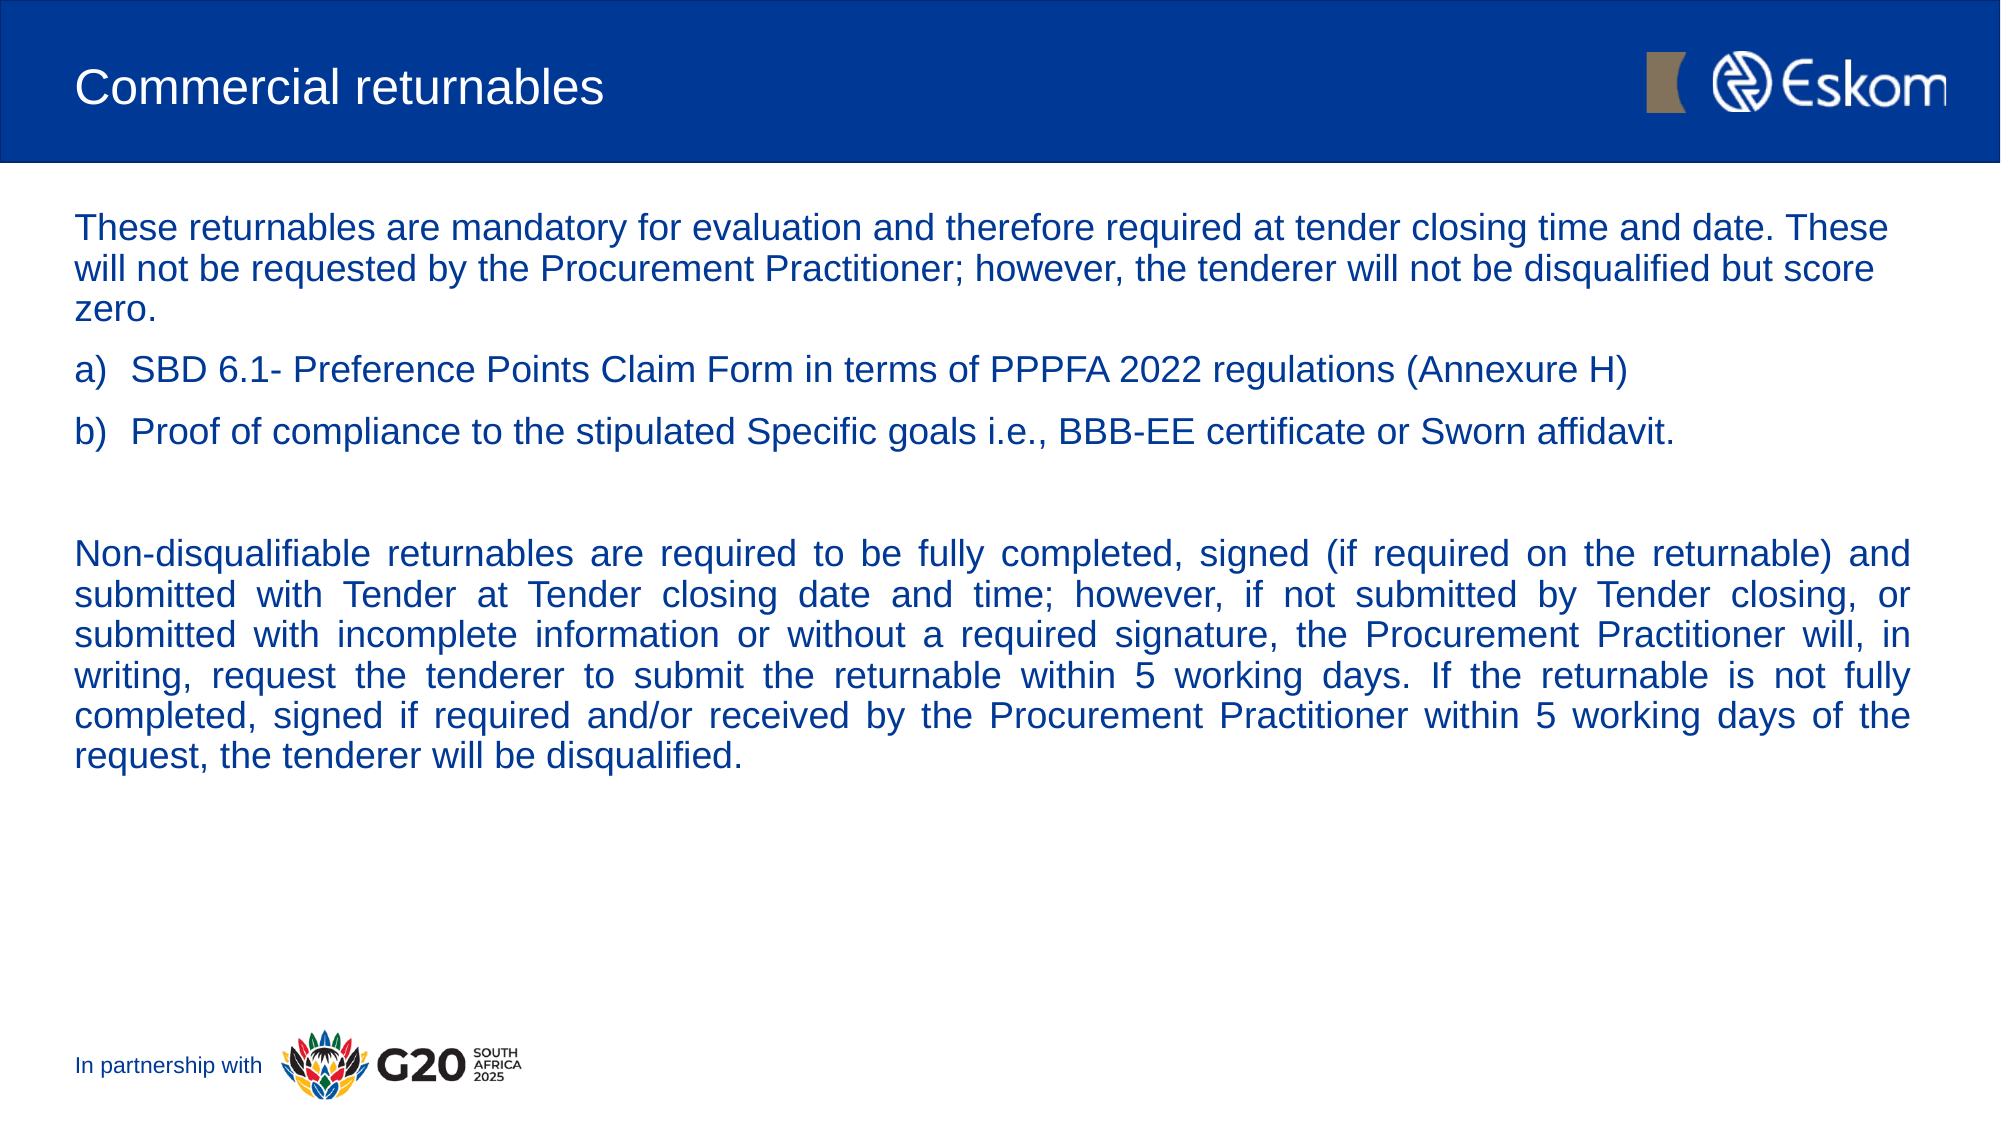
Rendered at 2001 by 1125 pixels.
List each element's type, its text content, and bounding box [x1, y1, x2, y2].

list These returnables are mandatory for evaluation and therefore required at tender closing time and date. These will not be requested by the Procurement Practitioner; however, the tenderer will not be disqualified but score zero. SBD 6.1- Preference Points Claim Form in terms of PPPFA 2022 regulations (Annexure H) Proof of compliance to the stipulated Specific goals i.e., BBB-EE certificate or Sworn affidavit. Non-disqualifiable returnables are required to be fully completed, signed (if required on the returnable) and submitted with Tender at Tender closing date and time; however, if not submitted by Tender closing, or submitted with incomplete information or without a required signature, the Procurement Practitioner will, in writing, request the tenderer to submit the returnable within 5 working days. If the returnable is not fully completed, signed if required and/or received by the Procurement Practitioner within 5 working days of the request, the tenderer will be disqualified. [59, 200, 1927, 998]
title Commercial returnables [59, 33, 1620, 143]
picture [280, 1029, 526, 1100]
